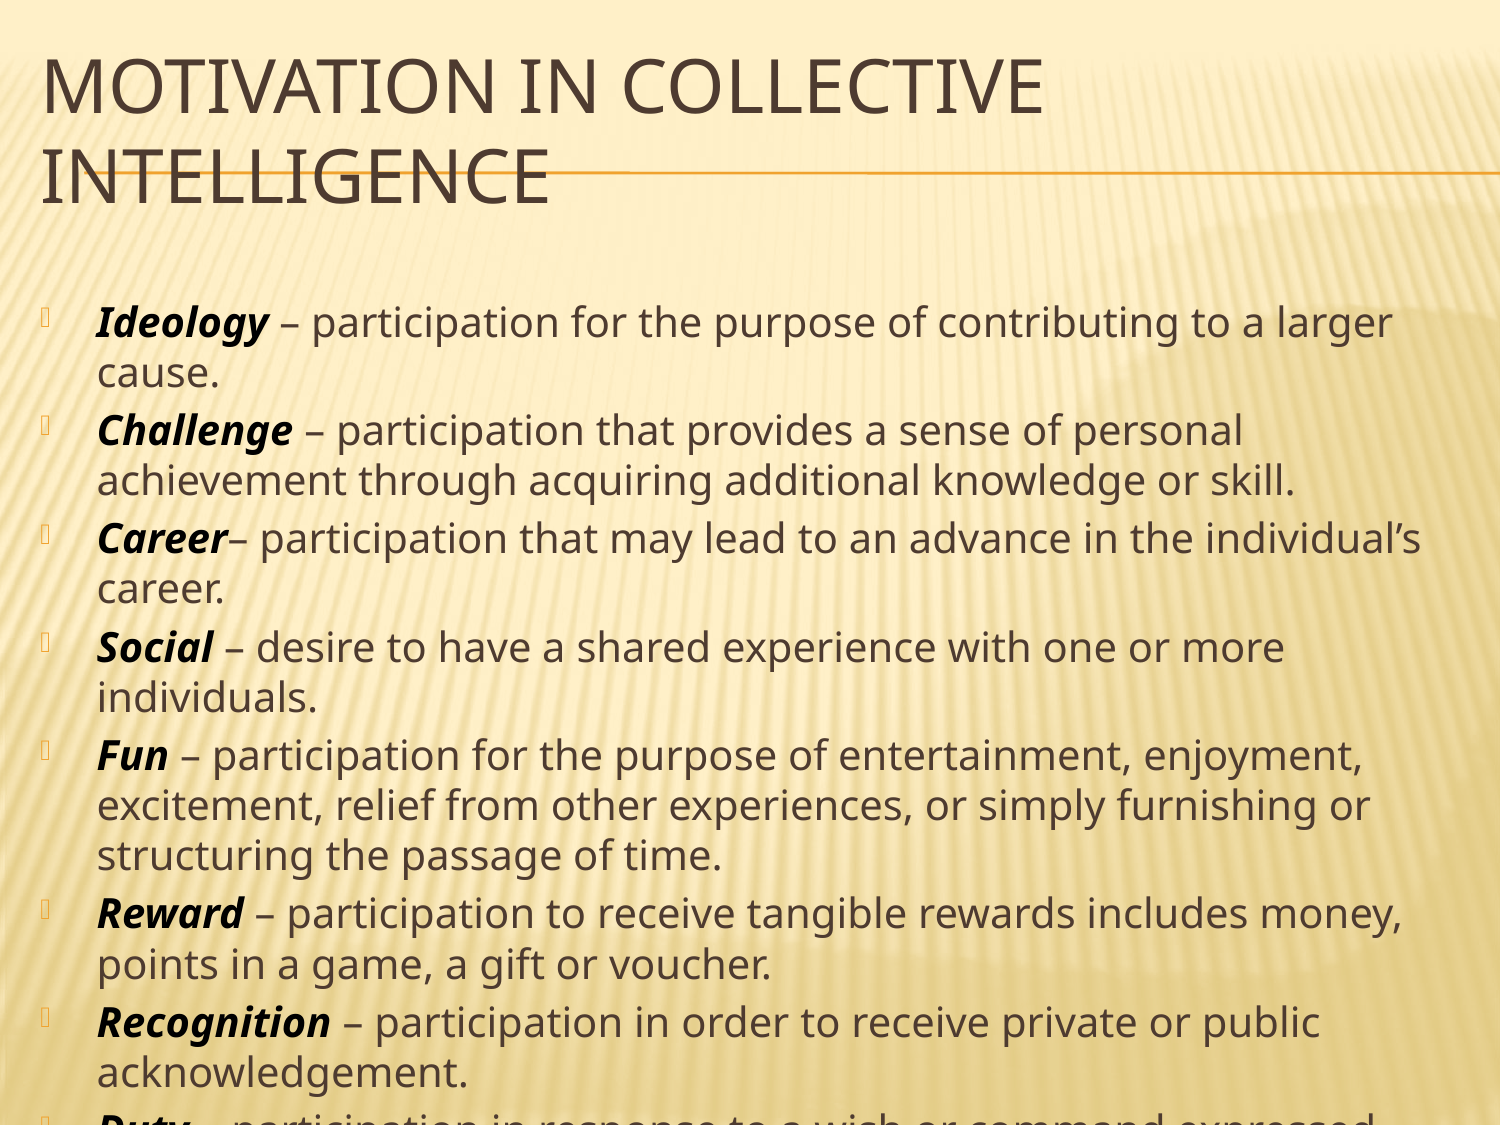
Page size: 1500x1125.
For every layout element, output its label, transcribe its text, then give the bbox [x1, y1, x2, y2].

list Ideology – participation for the purpose of contributing to a larger cause. Challenge – participation that provides a sense of personal achievement through acquiring additional knowledge or skill. Career– participation that may lead to an advance in the individual’s career. Social – desire to have a shared experience with one or more individuals. Fun – participation for the purpose of entertainment, enjoyment, excitement, relief from other experiences, or simply furnishing or structuring the passage of time. Reward – participation to receive tangible rewards includes money, points in a game, a gift or voucher. Recognition – participation in order to receive private or public acknowledgement. Duty – participation in response to a wish or command expressed personally. [25, 288, 1481, 1074]
title Motivation in Collective Intelligence [25, 0, 1481, 257]
